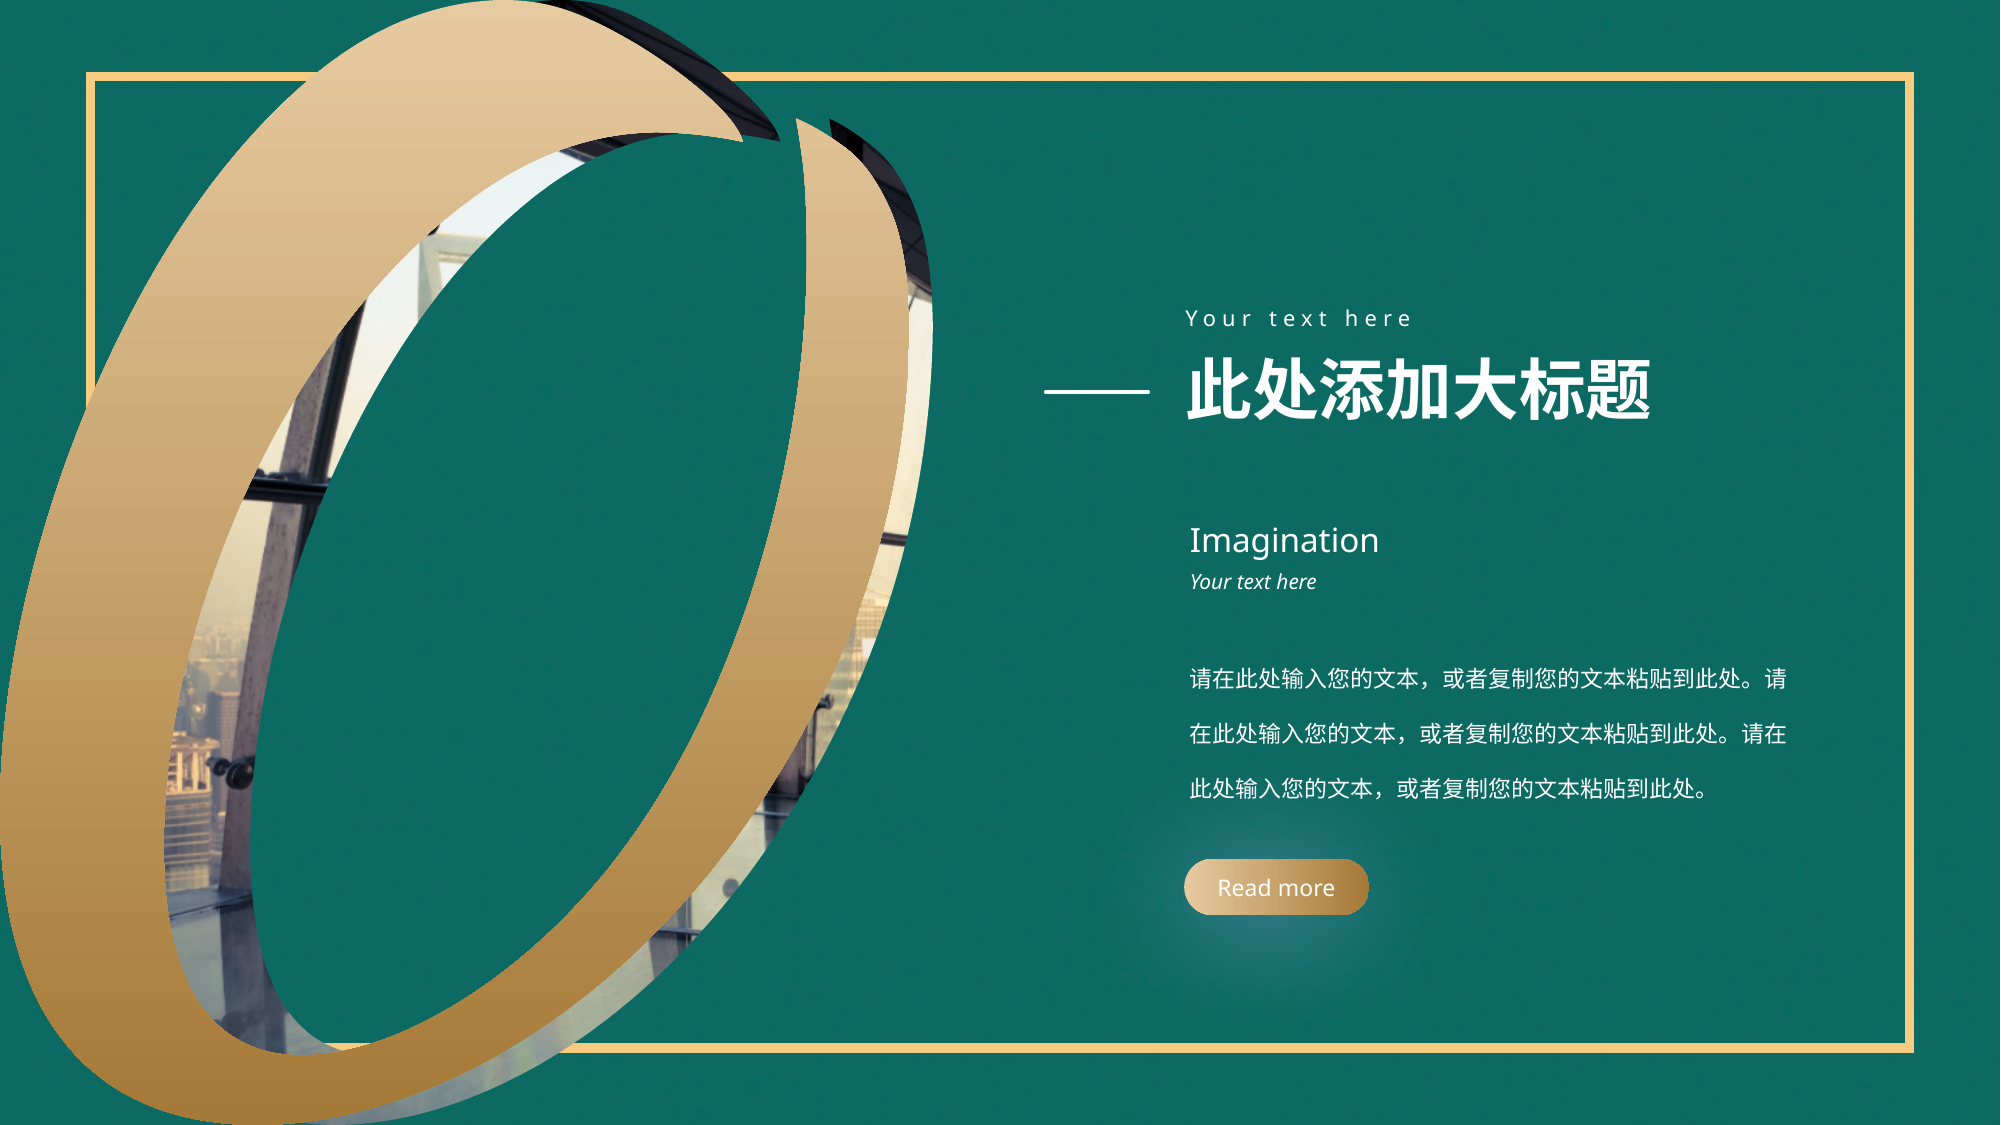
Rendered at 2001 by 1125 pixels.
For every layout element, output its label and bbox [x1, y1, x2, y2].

picture [0, 0, 2000, 1125]
text_box [1045, 297, 1814, 915]
